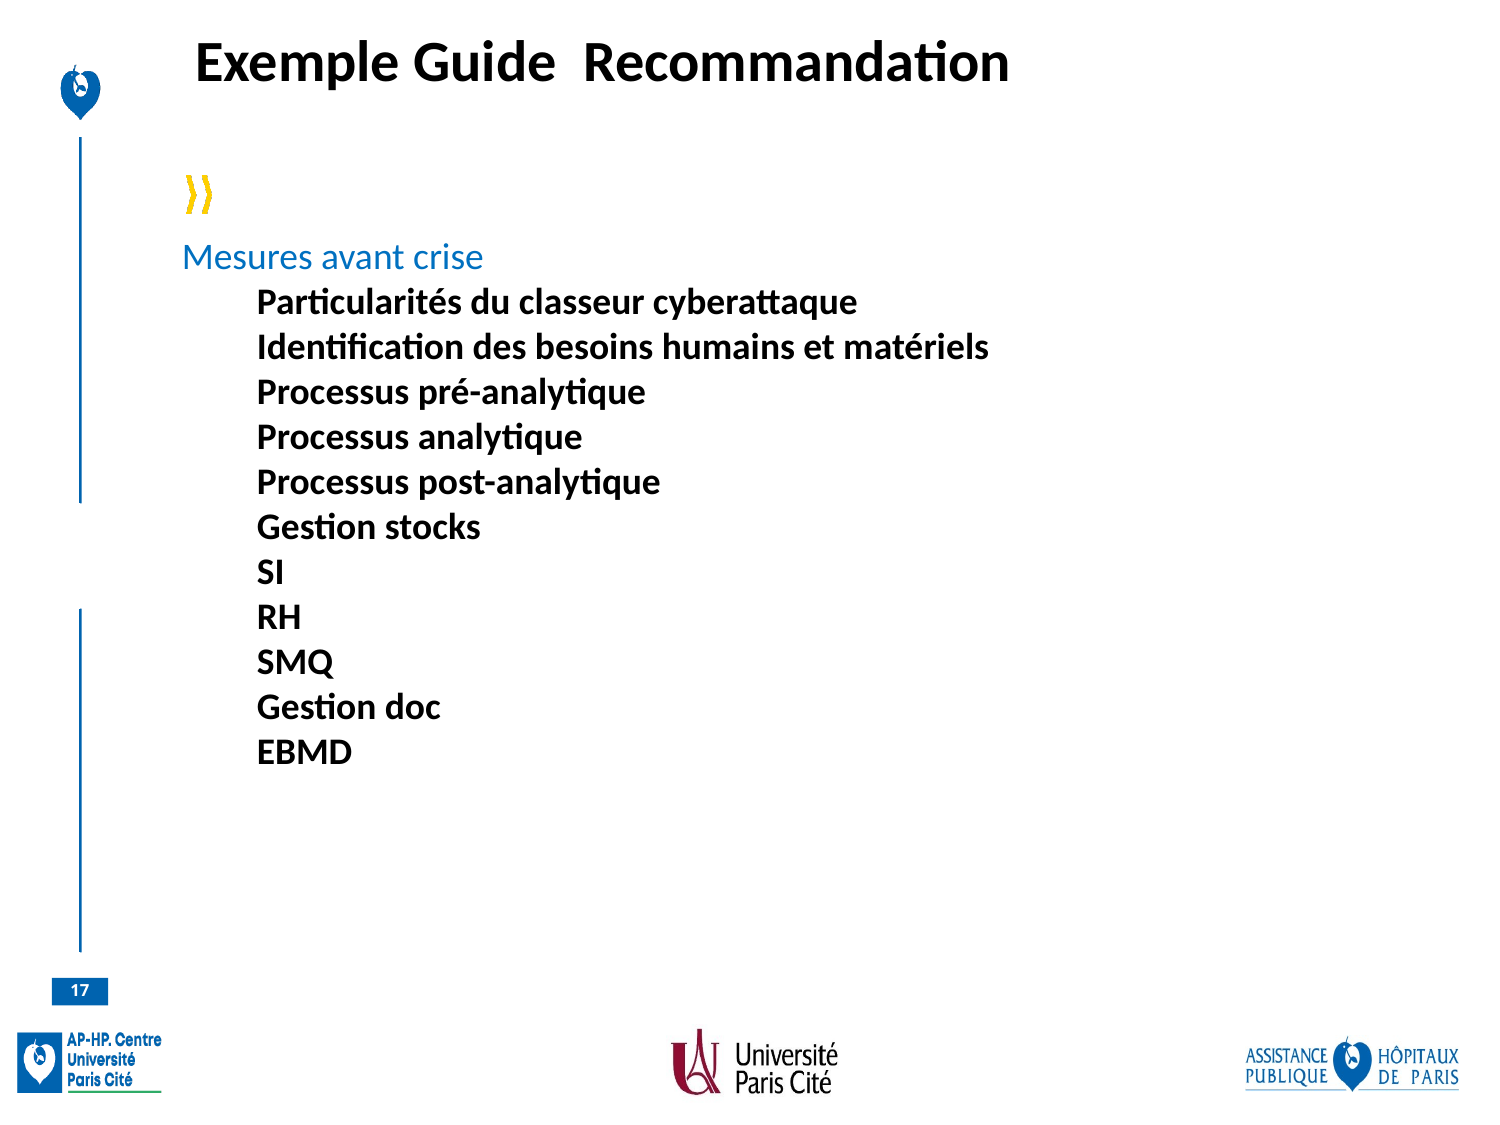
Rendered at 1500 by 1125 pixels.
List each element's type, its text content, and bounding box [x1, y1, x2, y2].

picture [1245, 1035, 1459, 1092]
picture [16, 1031, 162, 1094]
picture [57, 62, 103, 122]
list Exemple Guide Recommandation [181, 30, 1460, 108]
picture [666, 1024, 839, 1103]
picture [185, 175, 212, 214]
list Mesures avant crise Particularités du classeur cyberattaque Identification des besoins humains et matériels Processus pré-analytique Processus analytique Processus post-analytique Gestion stocks SI RH SMQ Gestion doc EBMD [181, 231, 1460, 1006]
